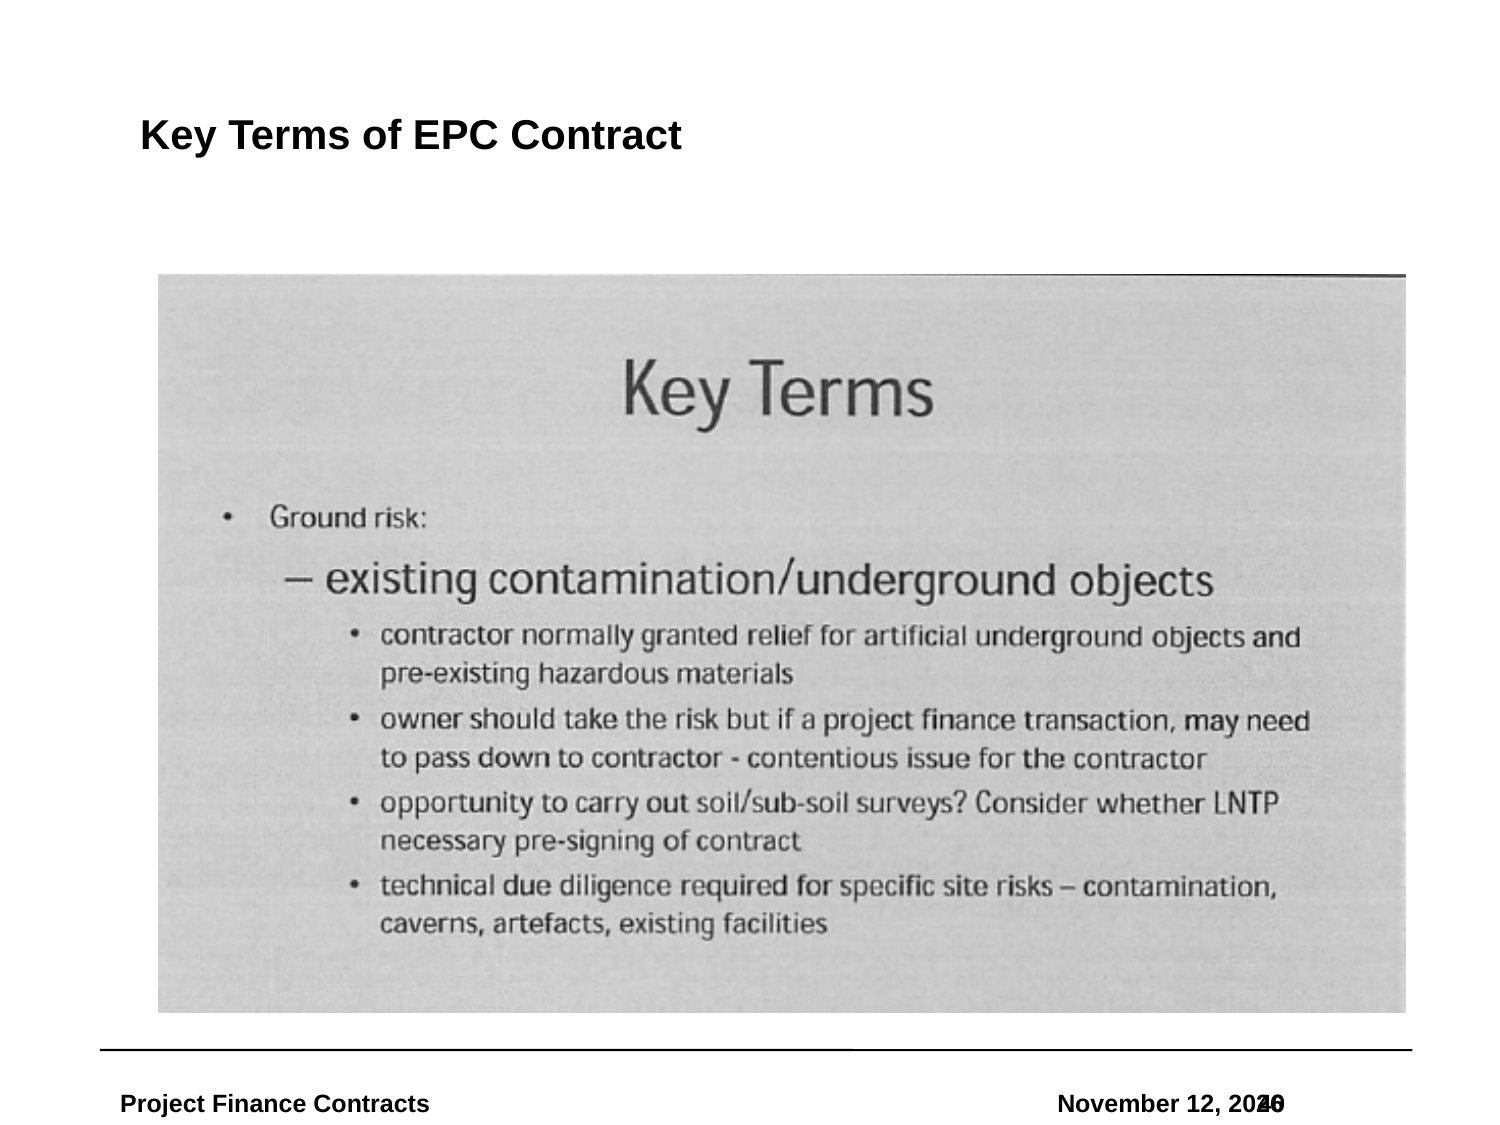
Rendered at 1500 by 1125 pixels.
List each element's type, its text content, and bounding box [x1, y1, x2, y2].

title Key Terms of EPC Contract [124, 99, 1288, 226]
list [158, 274, 1406, 1013]
